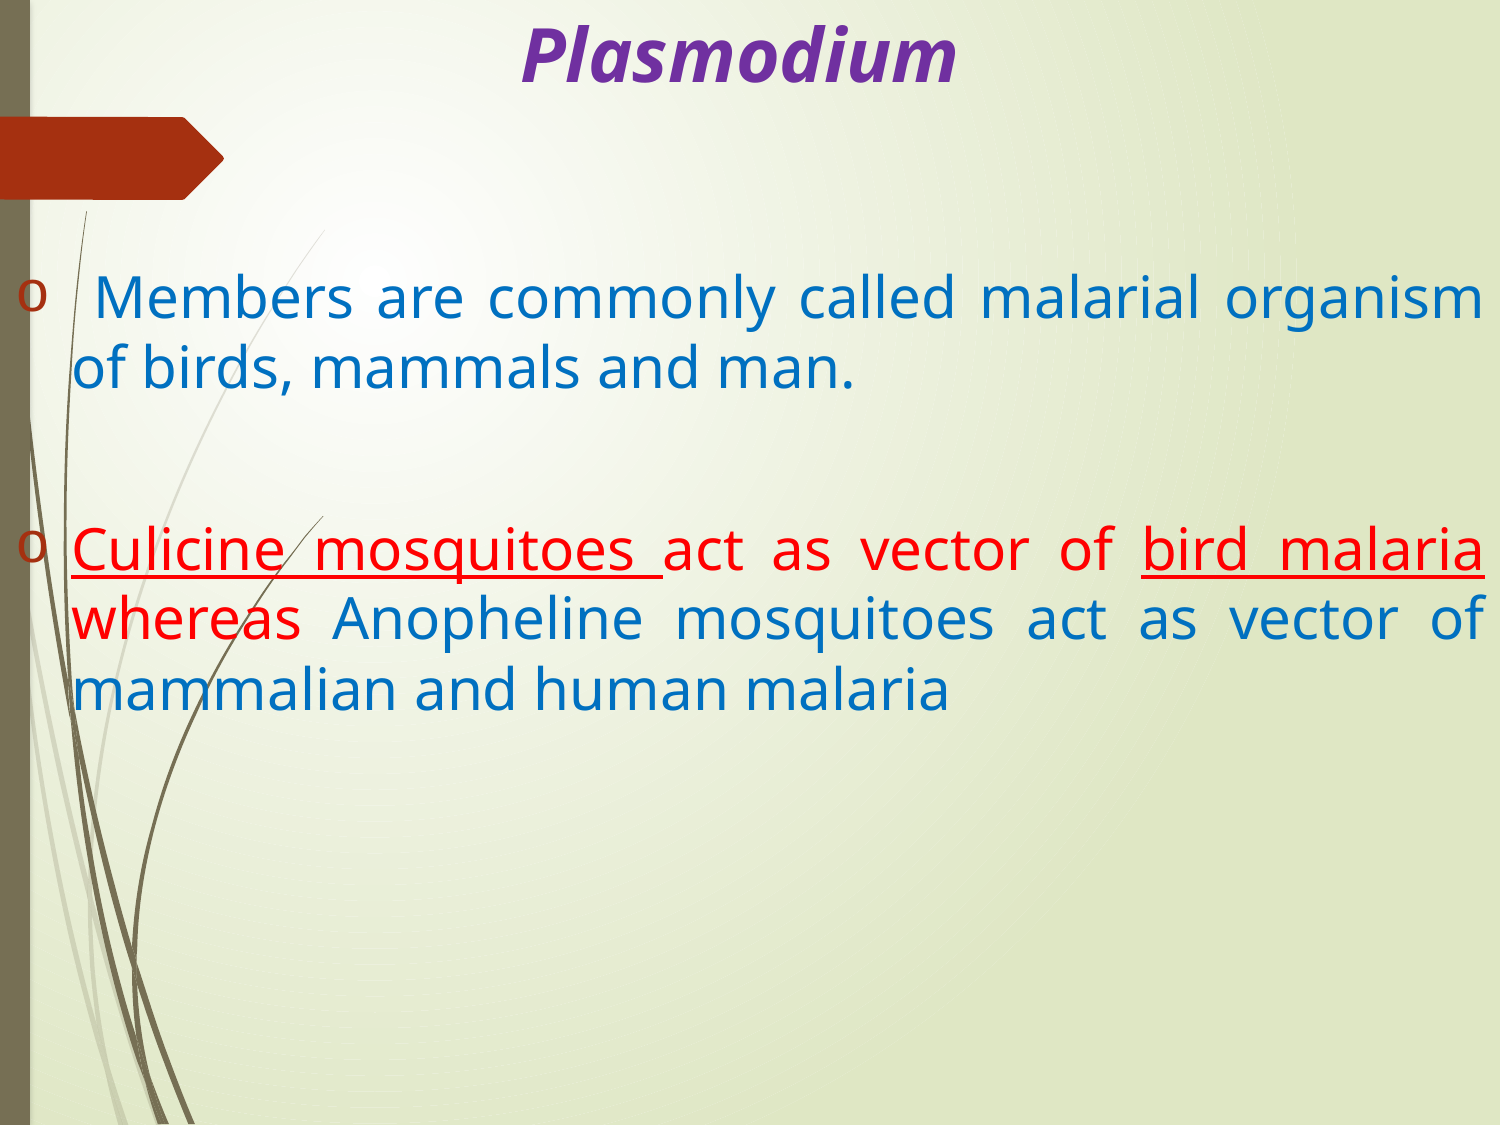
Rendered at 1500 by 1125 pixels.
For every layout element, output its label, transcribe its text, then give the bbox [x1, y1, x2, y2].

list Members are commonly called malarial organism of birds, mammals and man. Culicine mosquitoes act as vector of bird malaria whereas Anopheline mosquitoes act as vector of mammalian and human malaria [0, 162, 1500, 1125]
title Plasmodium [0, 0, 1500, 162]
